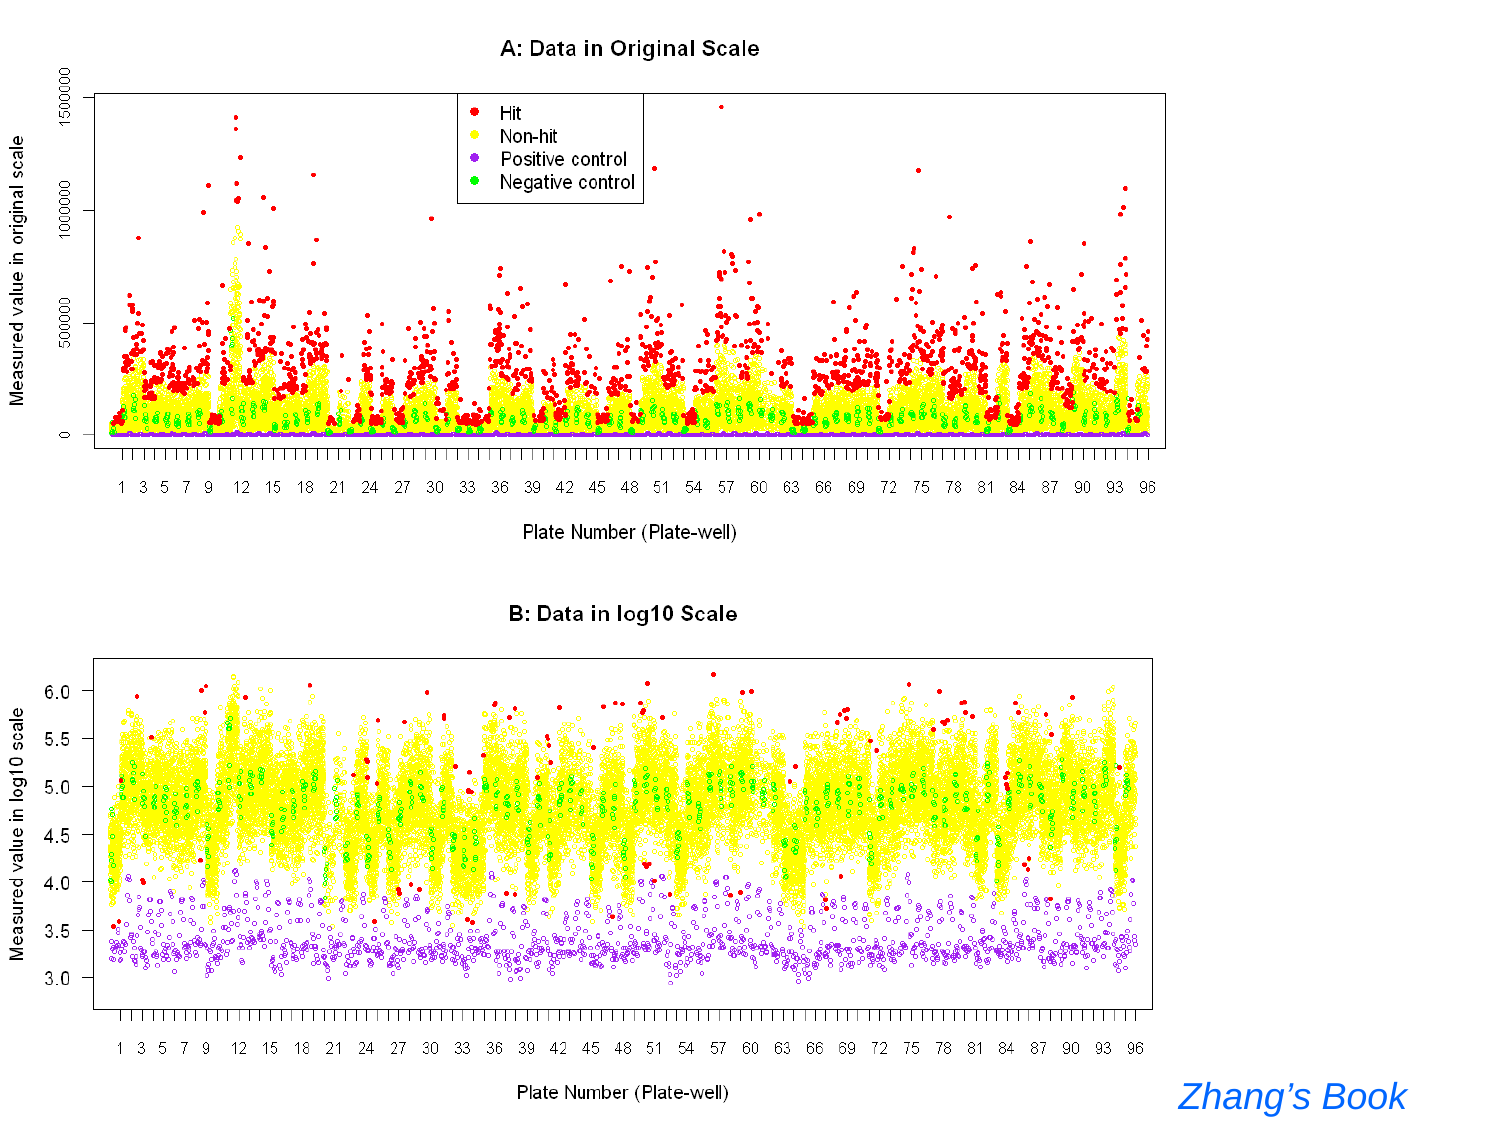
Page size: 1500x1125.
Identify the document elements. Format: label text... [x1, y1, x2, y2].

picture [0, 0, 1213, 1125]
text_box Zhang’s Book [1204, 1064, 1433, 1124]
